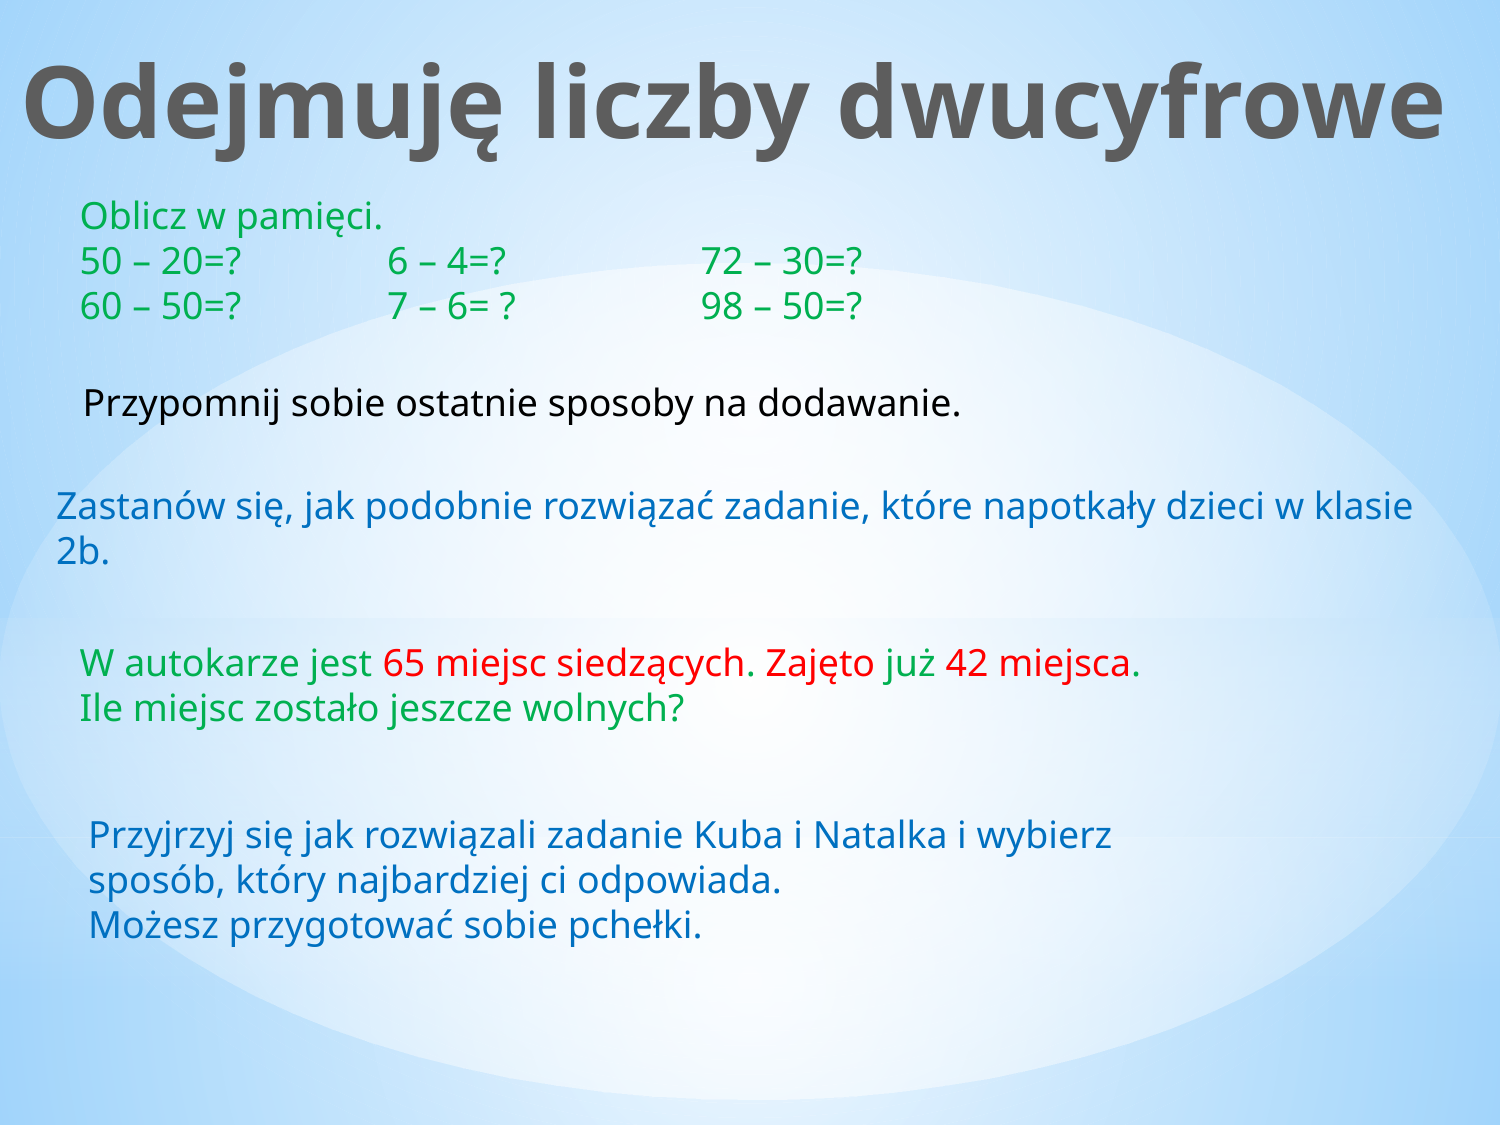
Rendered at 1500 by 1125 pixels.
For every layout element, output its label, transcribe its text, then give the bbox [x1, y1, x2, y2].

text_box Przypomnij sobie ostatnie sposoby na dodawanie. [67, 371, 1096, 432]
text_box Oblicz w pamięci. 50 – 20=? 6 – 4=? 72 – 30=? 60 – 50=? 7 – 6= ? 98 – 50=? [64, 184, 1424, 335]
text_box Zastanów się, jak podobnie rozwiązać zadanie, które napotkały dzieci w klasie 2b. [41, 474, 1459, 580]
text_box Odejmuję liczby dwucyfrowe [5, 30, 1463, 166]
text_box Przyjrzyj się jak rozwiązali zadanie Kuba i Natalka i wybierz sposób, który najbardziej ci odpowiada. Możesz przygotować sobie pchełki. [73, 804, 1231, 954]
text_box W autokarze jest 65 miejsc siedzących. Zajęto już 42 miejsca. Ile miejsc zostało jeszcze wolnych? [64, 631, 1338, 737]
